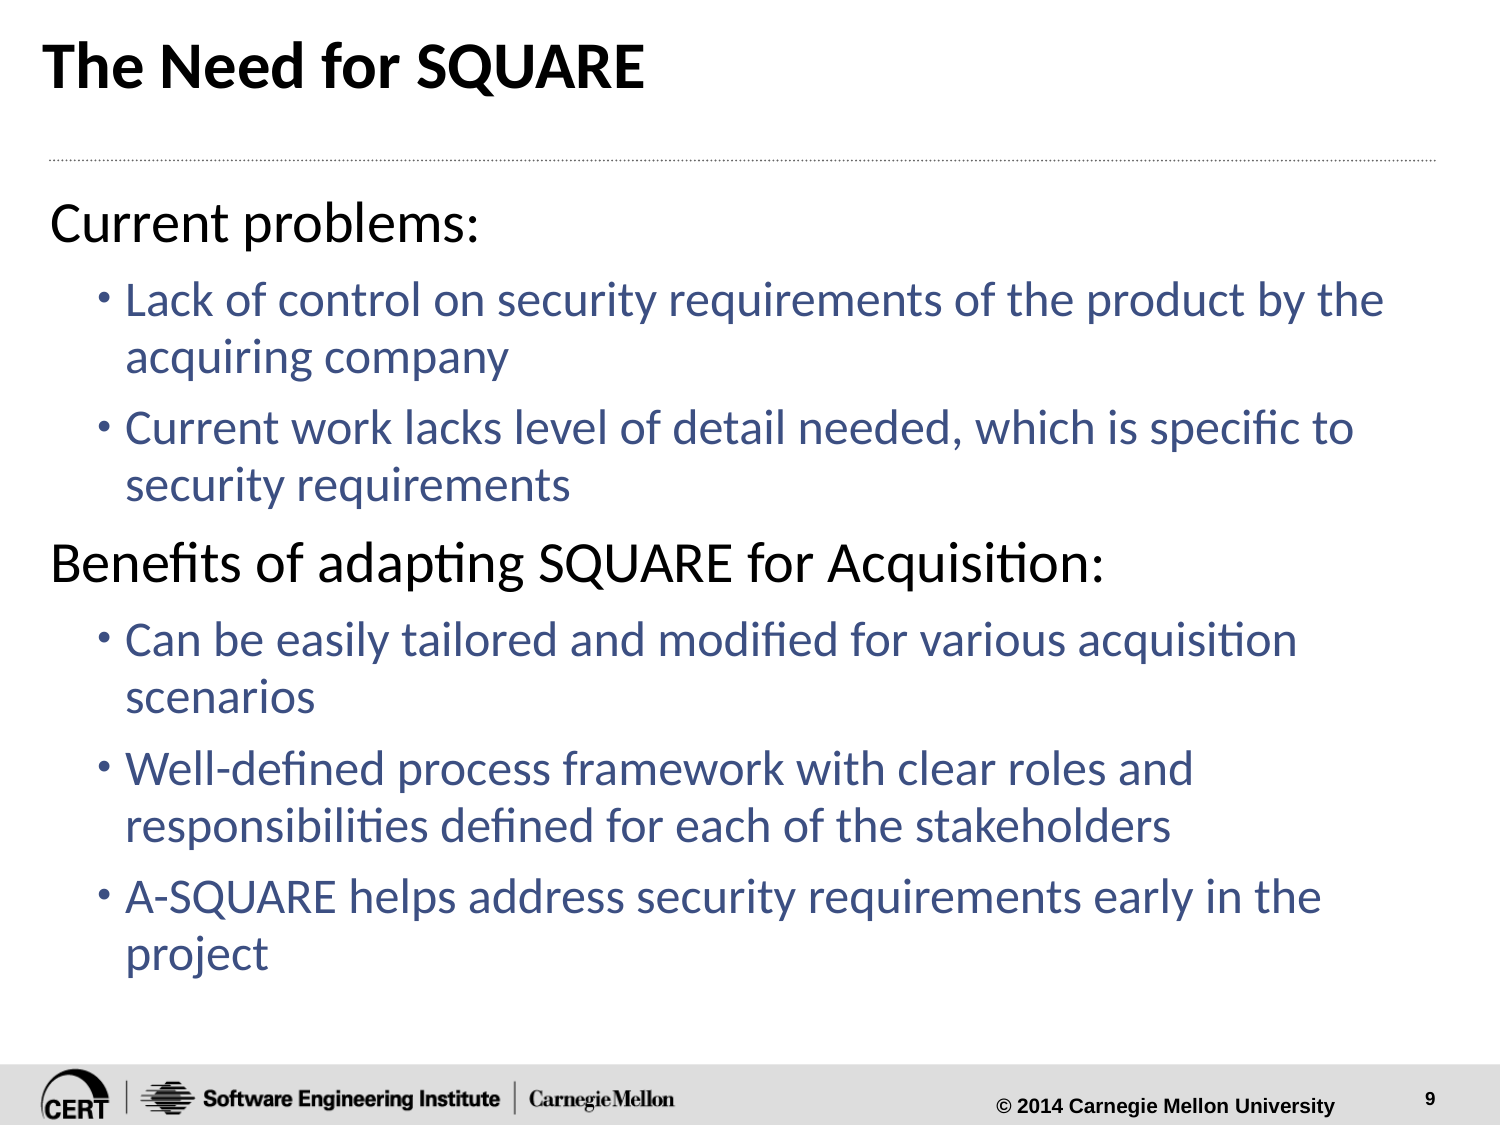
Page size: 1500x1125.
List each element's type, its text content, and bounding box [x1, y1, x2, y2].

title The Need for SQUARE [42, 37, 1434, 155]
picture [24, 1065, 688, 1125]
list Current problems: Lack of control on security requirements of the product by the acquiring company Current work lacks level of detail needed, which is specific to security requirements Benefits of adapting SQUARE for Acquisition: Can be easily tailored and modified for various acquisition scenarios Well-defined process framework with clear roles and responsibilities defined for each of the stakeholders A-SQUARE helps address security requirements early in the project [49, 187, 1438, 1001]
